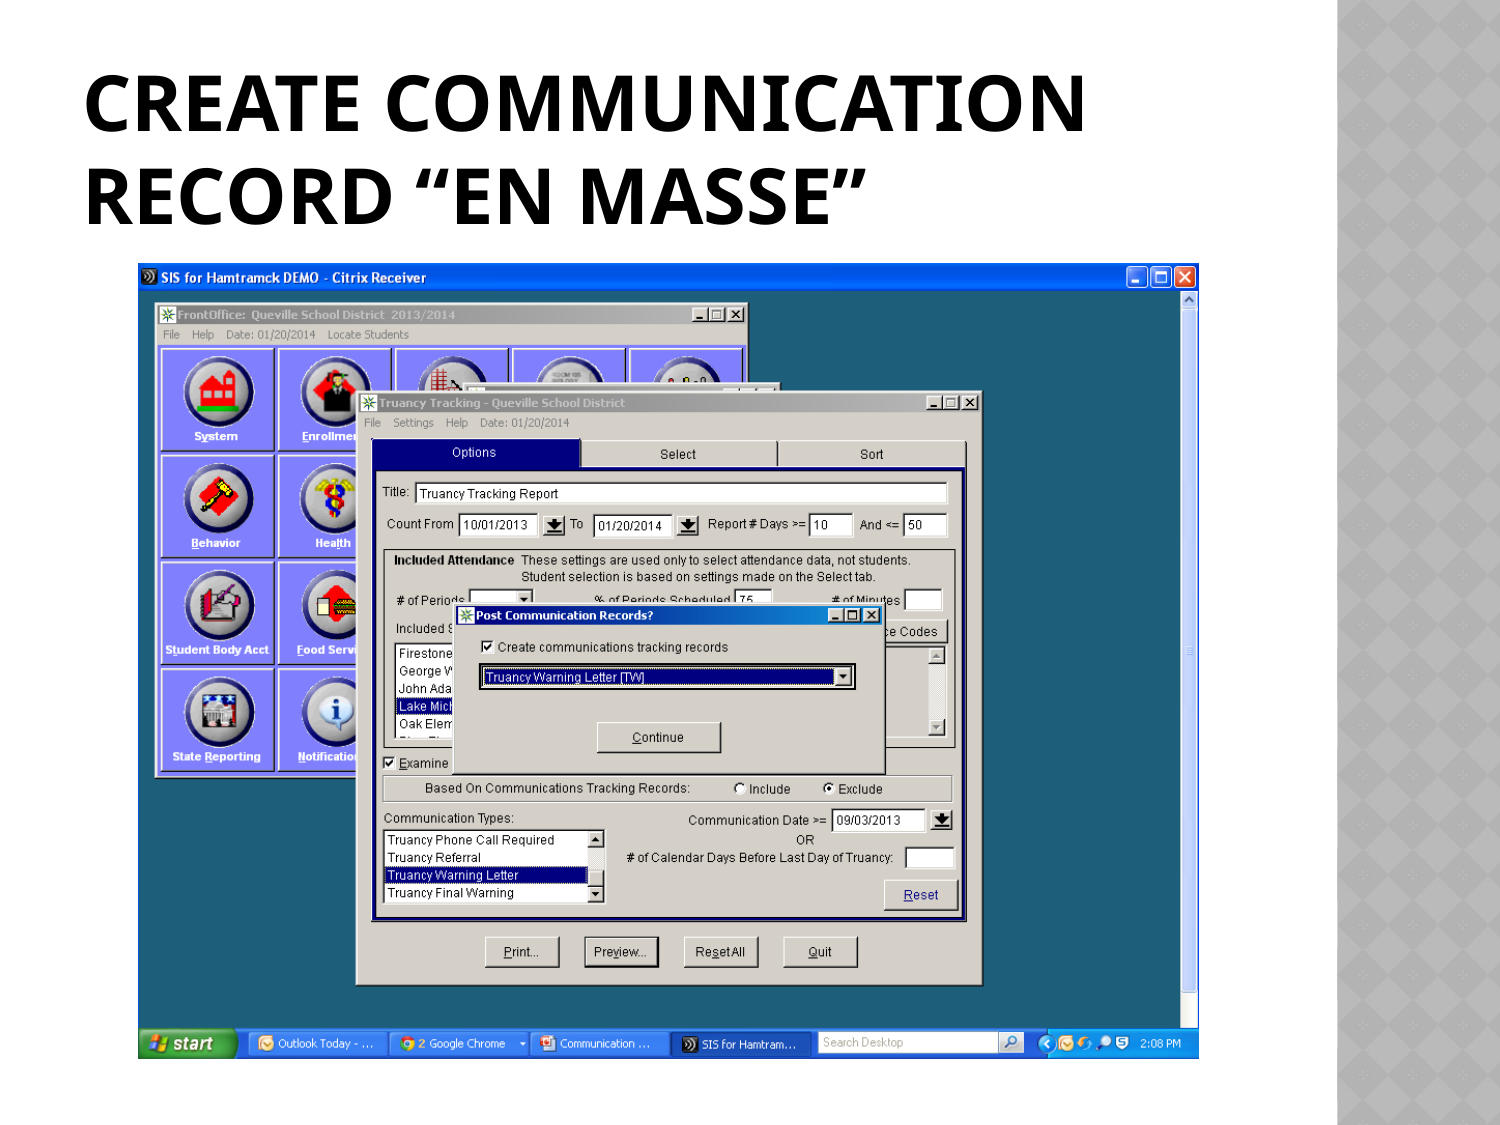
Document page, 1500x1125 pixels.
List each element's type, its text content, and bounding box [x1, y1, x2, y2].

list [138, 263, 1200, 1060]
title Create communication record “en masse” [75, 52, 1263, 240]
